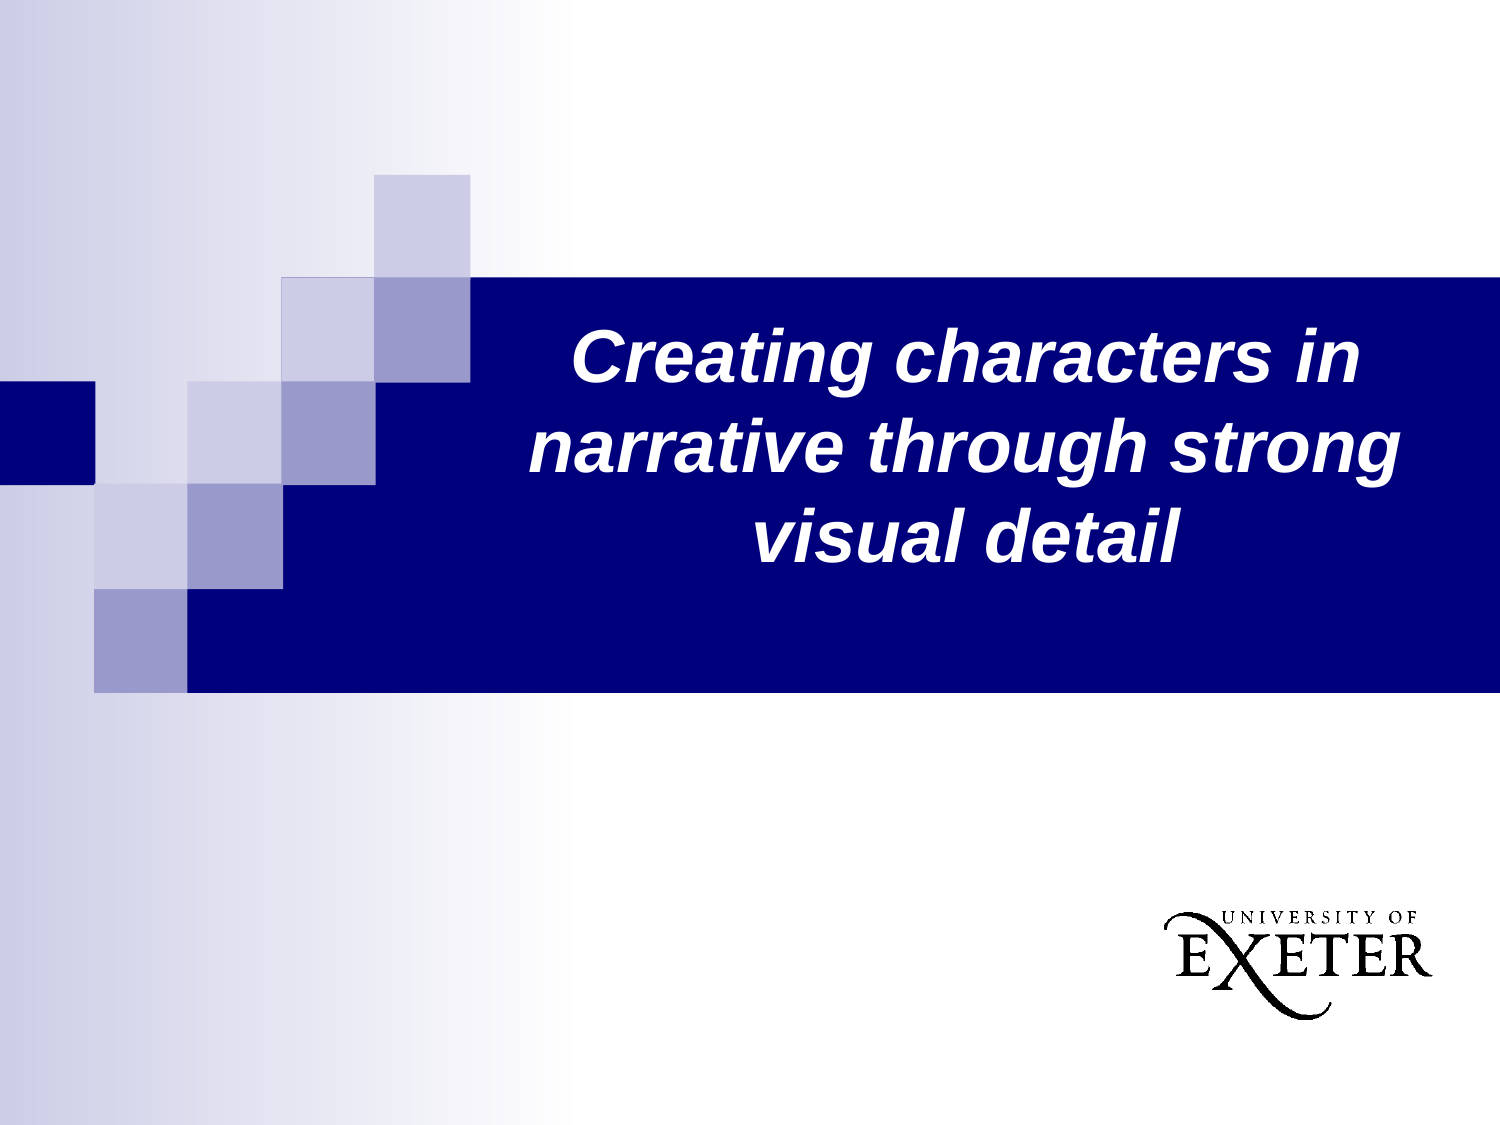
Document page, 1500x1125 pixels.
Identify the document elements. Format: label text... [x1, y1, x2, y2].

text_box Creating characters in narrative through strong visual detail [478, 299, 1454, 585]
picture [1160, 908, 1434, 1022]
